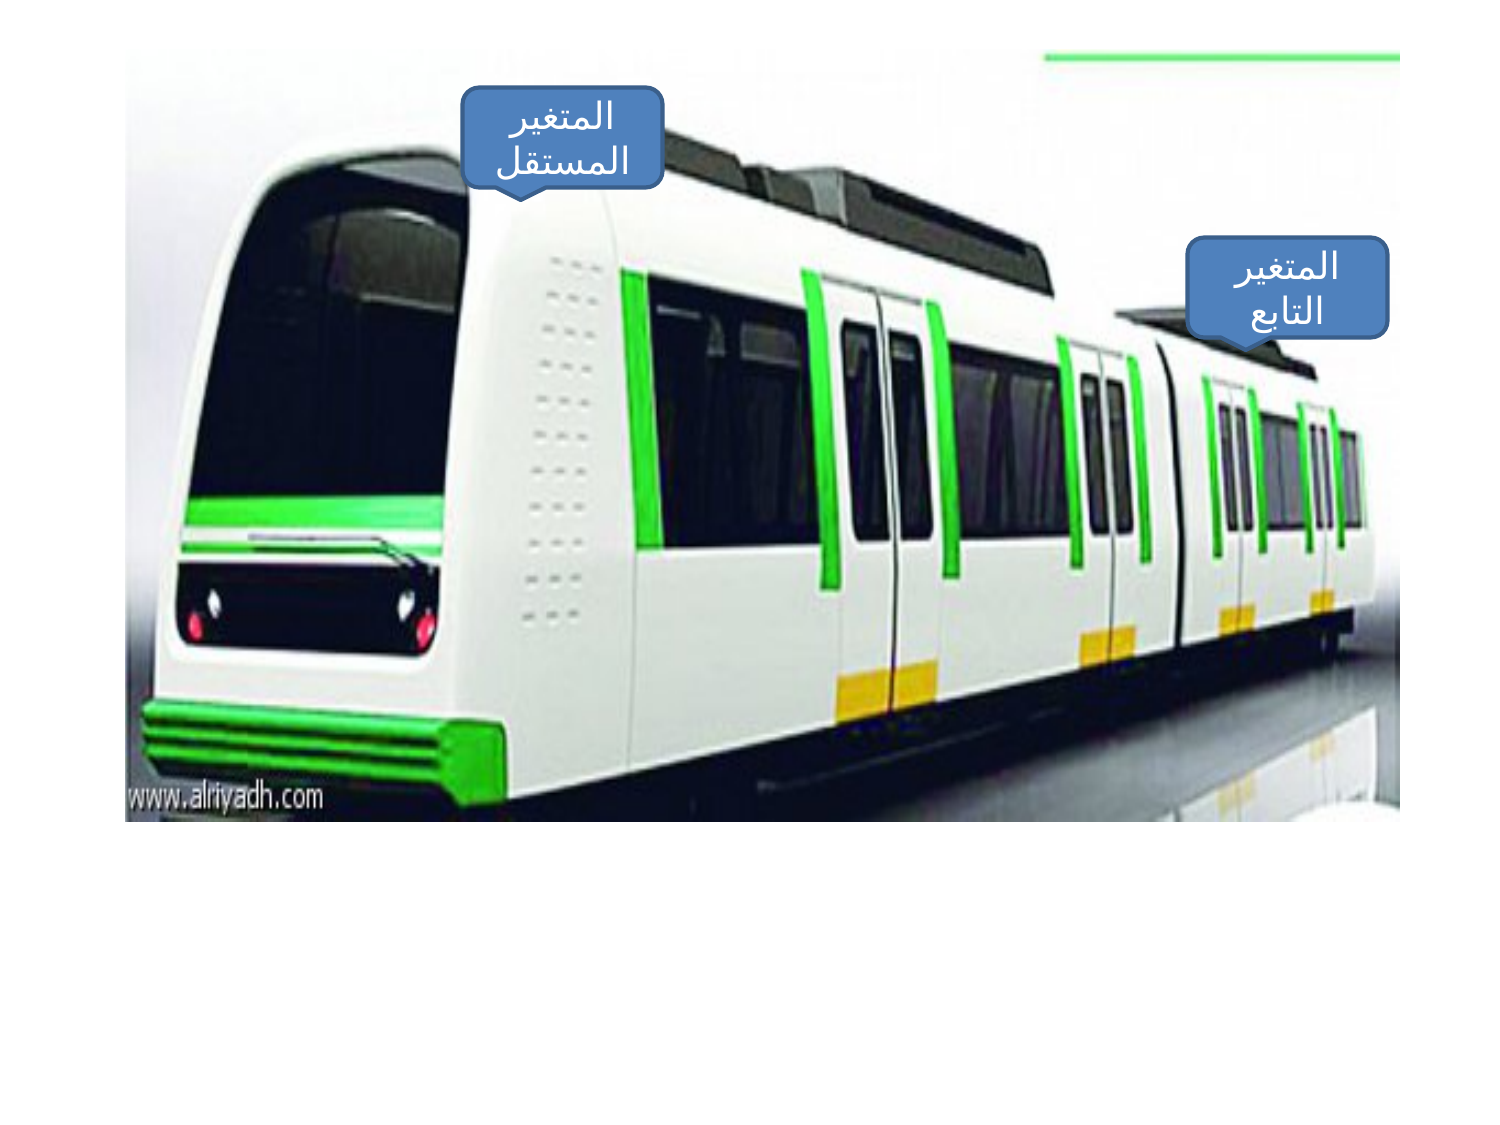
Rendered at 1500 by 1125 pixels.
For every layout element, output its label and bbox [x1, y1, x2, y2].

list [124, 49, 1401, 822]
